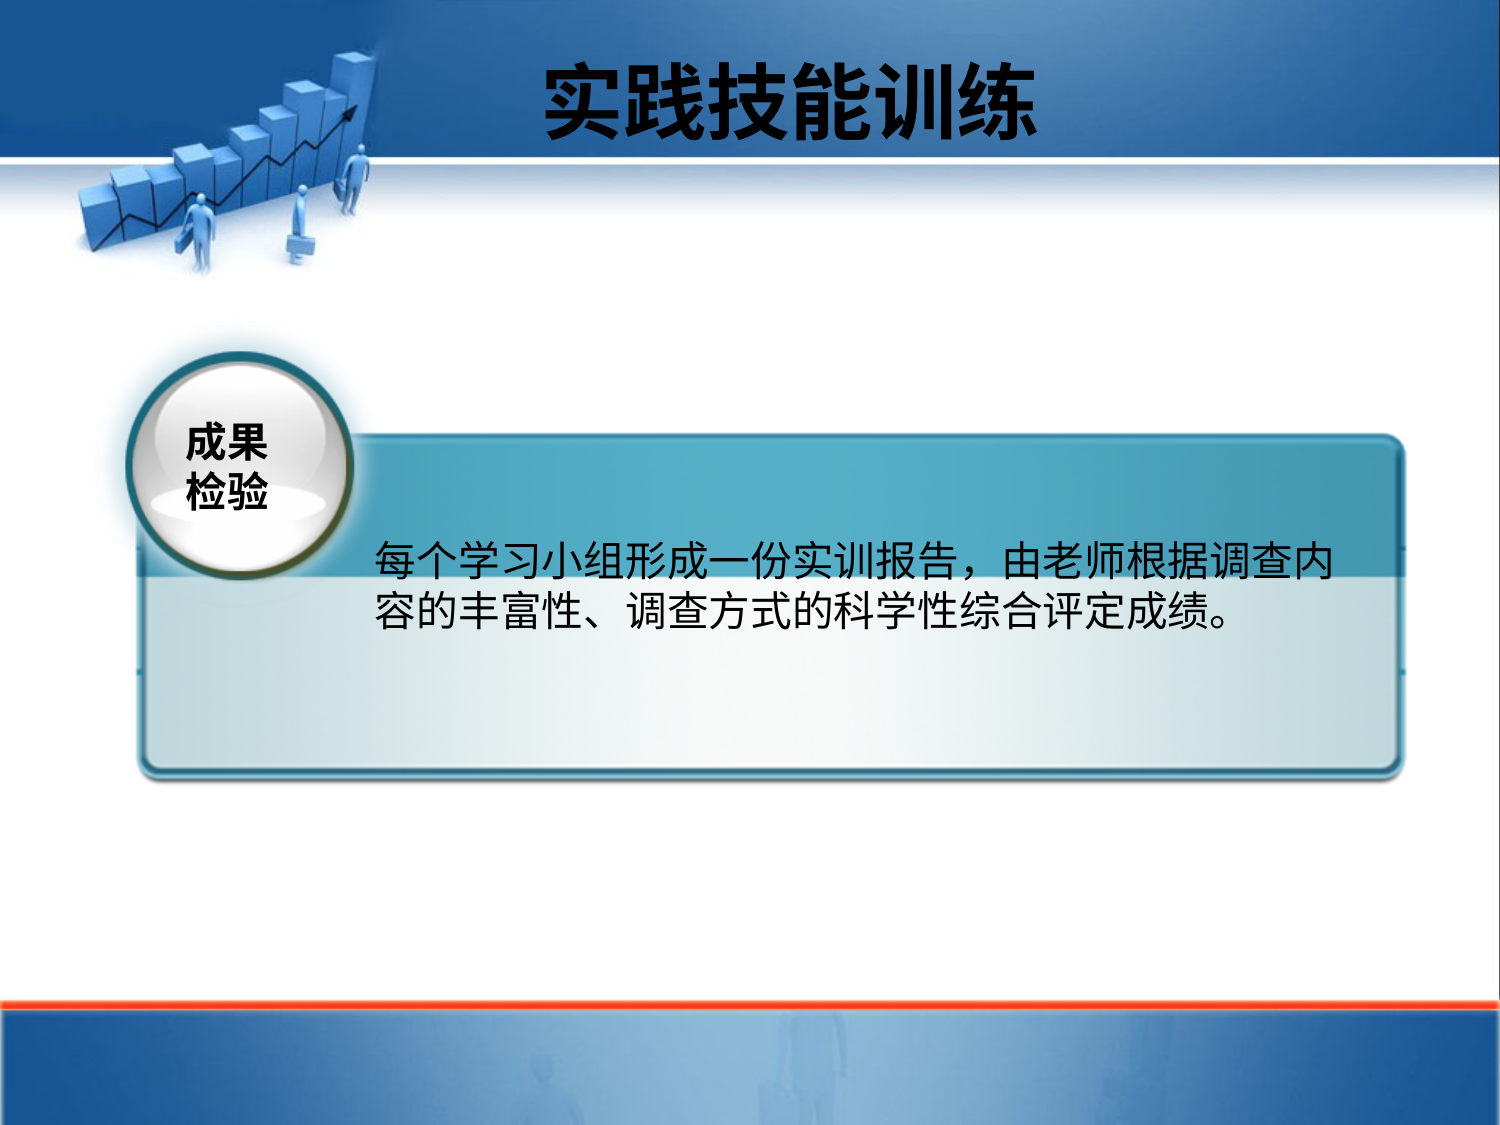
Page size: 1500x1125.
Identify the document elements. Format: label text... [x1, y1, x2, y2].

picture [0, 0, 1500, 1125]
text_box 实践技能训练 [525, 42, 1424, 158]
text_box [88, 314, 389, 615]
